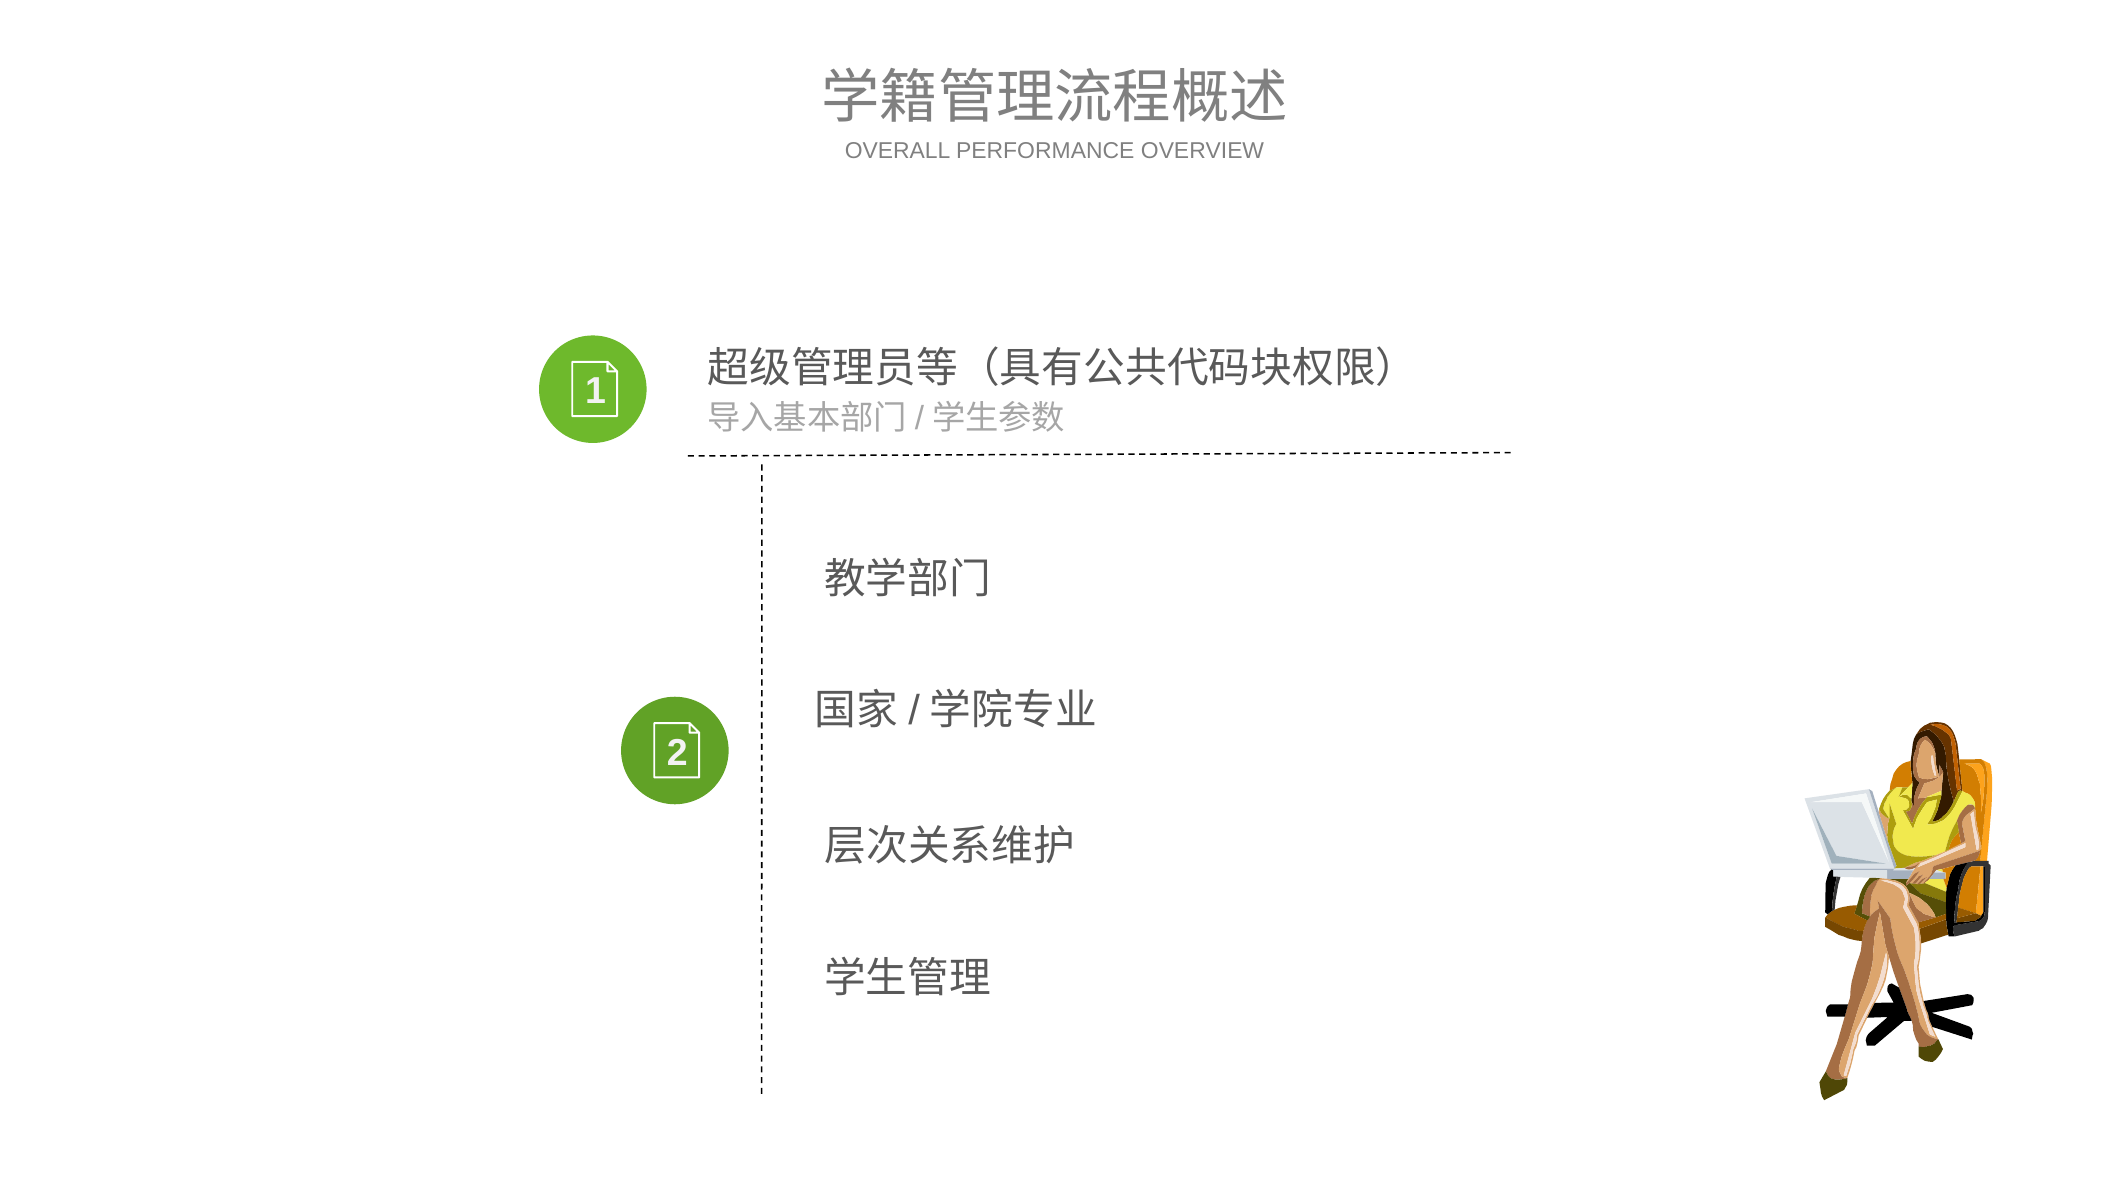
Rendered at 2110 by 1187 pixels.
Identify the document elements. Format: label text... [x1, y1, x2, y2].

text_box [1804, 722, 1993, 1101]
text_box OVERALL PERFORMANCE OVERVIEW [820, 135, 1289, 163]
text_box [539, 335, 647, 443]
text_box 学生管理 [809, 932, 1007, 1008]
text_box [621, 696, 729, 780]
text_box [689, 323, 1512, 441]
text_box 学籍管理流程概述 [761, 58, 1348, 129]
text_box 教学部门 [809, 534, 1007, 610]
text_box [687, 452, 1511, 456]
text_box 层次关系维护 [809, 801, 1090, 877]
text_box 国家/学院专业 [800, 665, 1112, 741]
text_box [621, 781, 729, 805]
